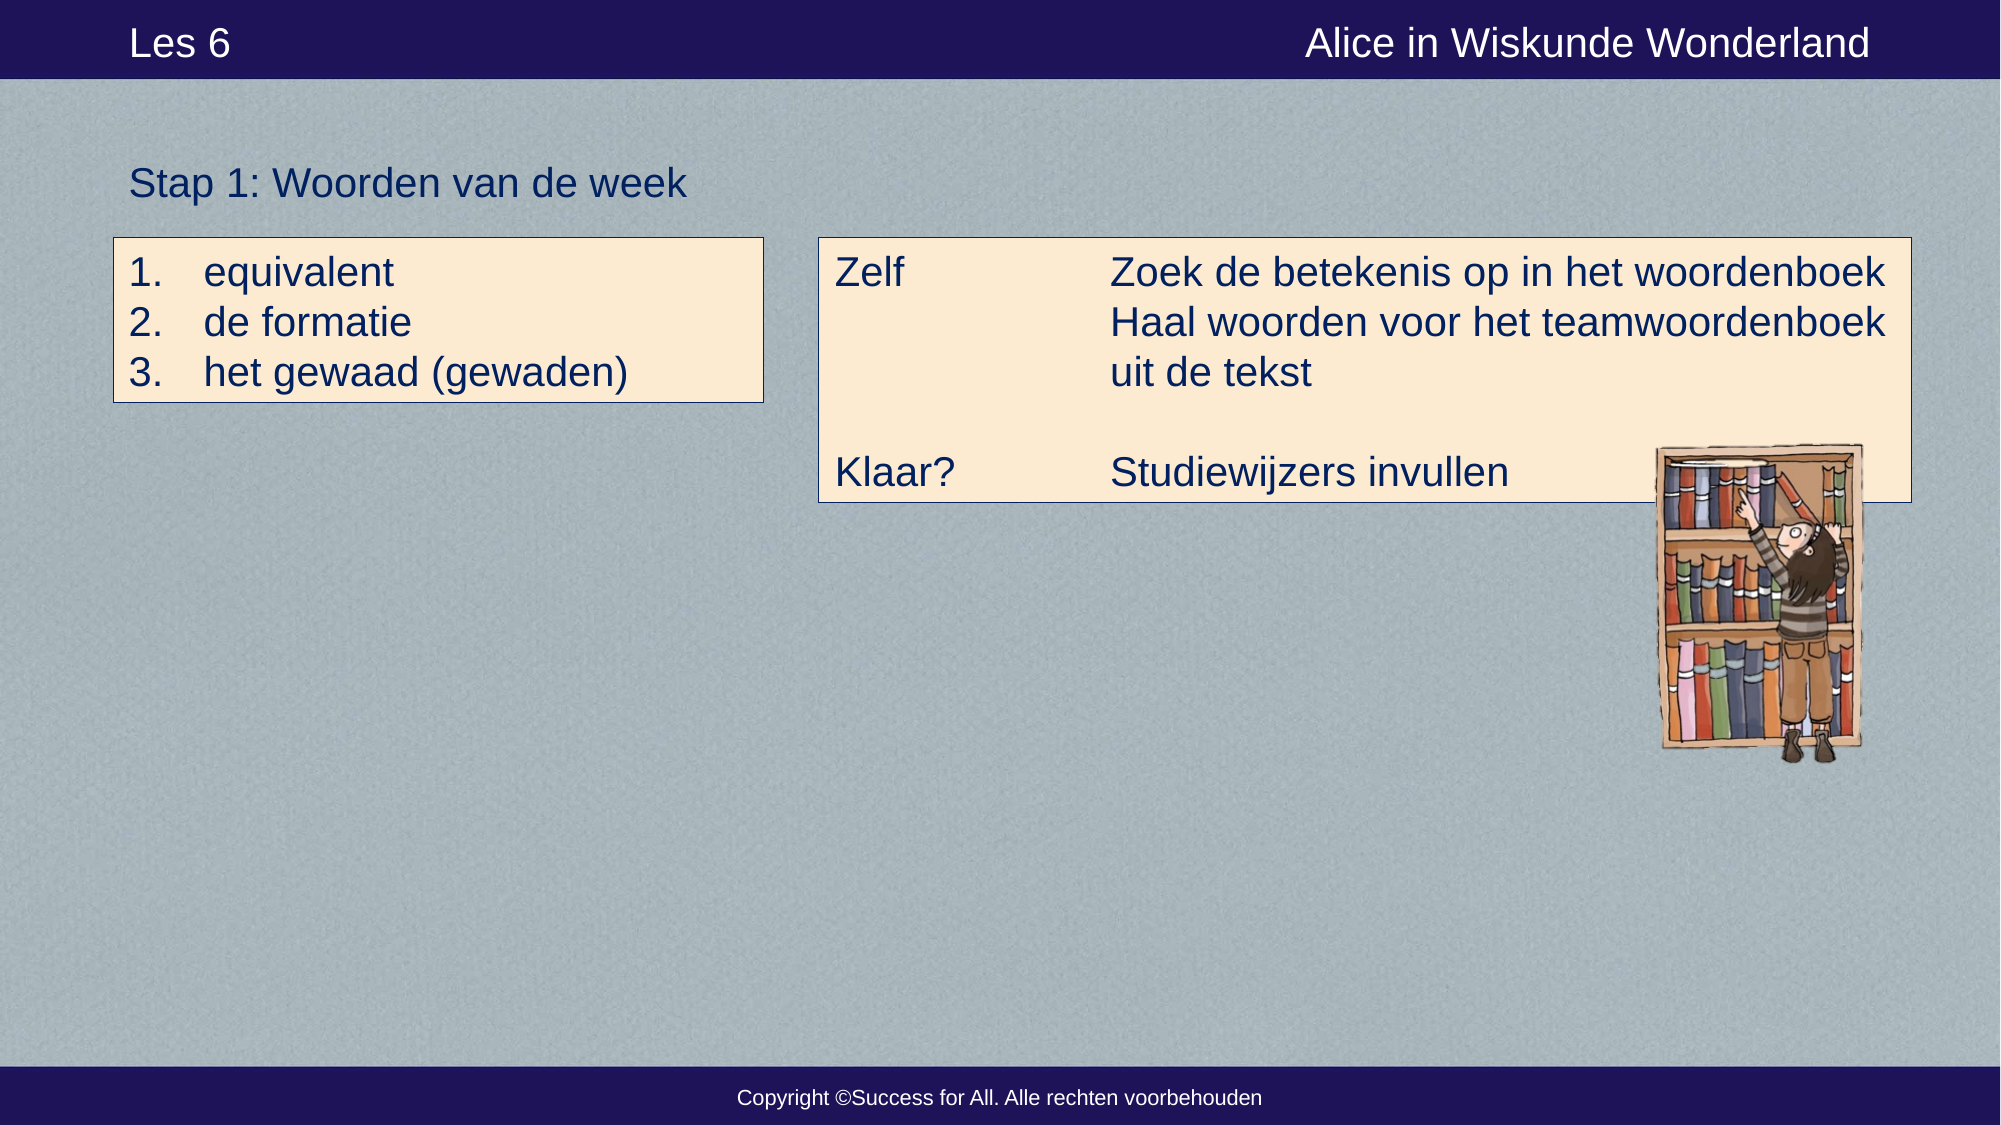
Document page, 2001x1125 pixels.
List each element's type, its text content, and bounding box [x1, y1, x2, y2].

text_box Stap 1: Woorden van de week [113, 148, 1635, 214]
picture [0, 0, 2001, 1125]
text_box Zelf Zoek de betekenis op in het woordenboek Haal woorden voor het teamwoordenboek uit de tekst Klaar? Studiewijzers invullen [818, 237, 1912, 503]
text_box Les 6 [114, 8, 354, 73]
text_box Alice in Wiskunde Wonderland [999, 8, 1886, 73]
text_box Copyright ©Success for All. Alle rechten voorbehouden [0, 1076, 2000, 1125]
text_box equivalent de formatie het gewaad (gewaden) [113, 237, 764, 403]
